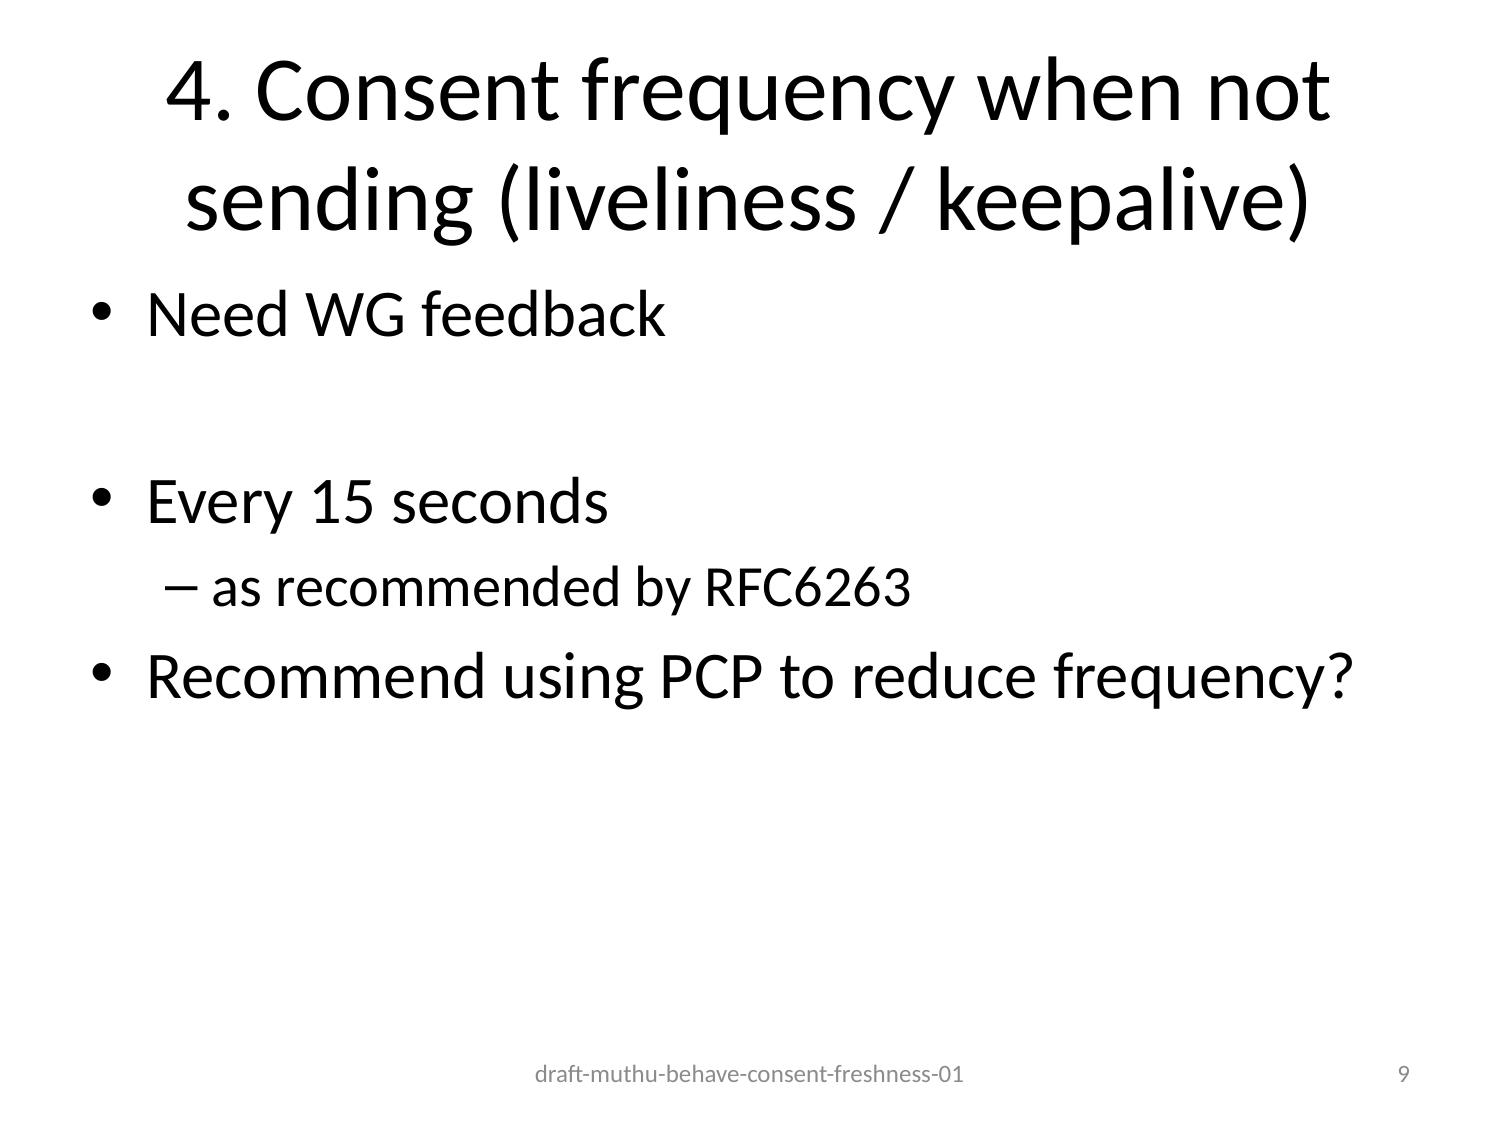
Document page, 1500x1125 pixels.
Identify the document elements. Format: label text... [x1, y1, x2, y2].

slide_number 9 [1074, 1042, 1425, 1103]
title 4. Consent frequency when not sending (liveliness / keepalive) [74, 44, 1426, 233]
list Need WG feedback Every 15 seconds as recommended by RFC6263 Recommend using PCP to reduce frequency? [74, 262, 1426, 1006]
footer draft-muthu-behave-consent-freshness-01 [512, 1042, 988, 1103]
